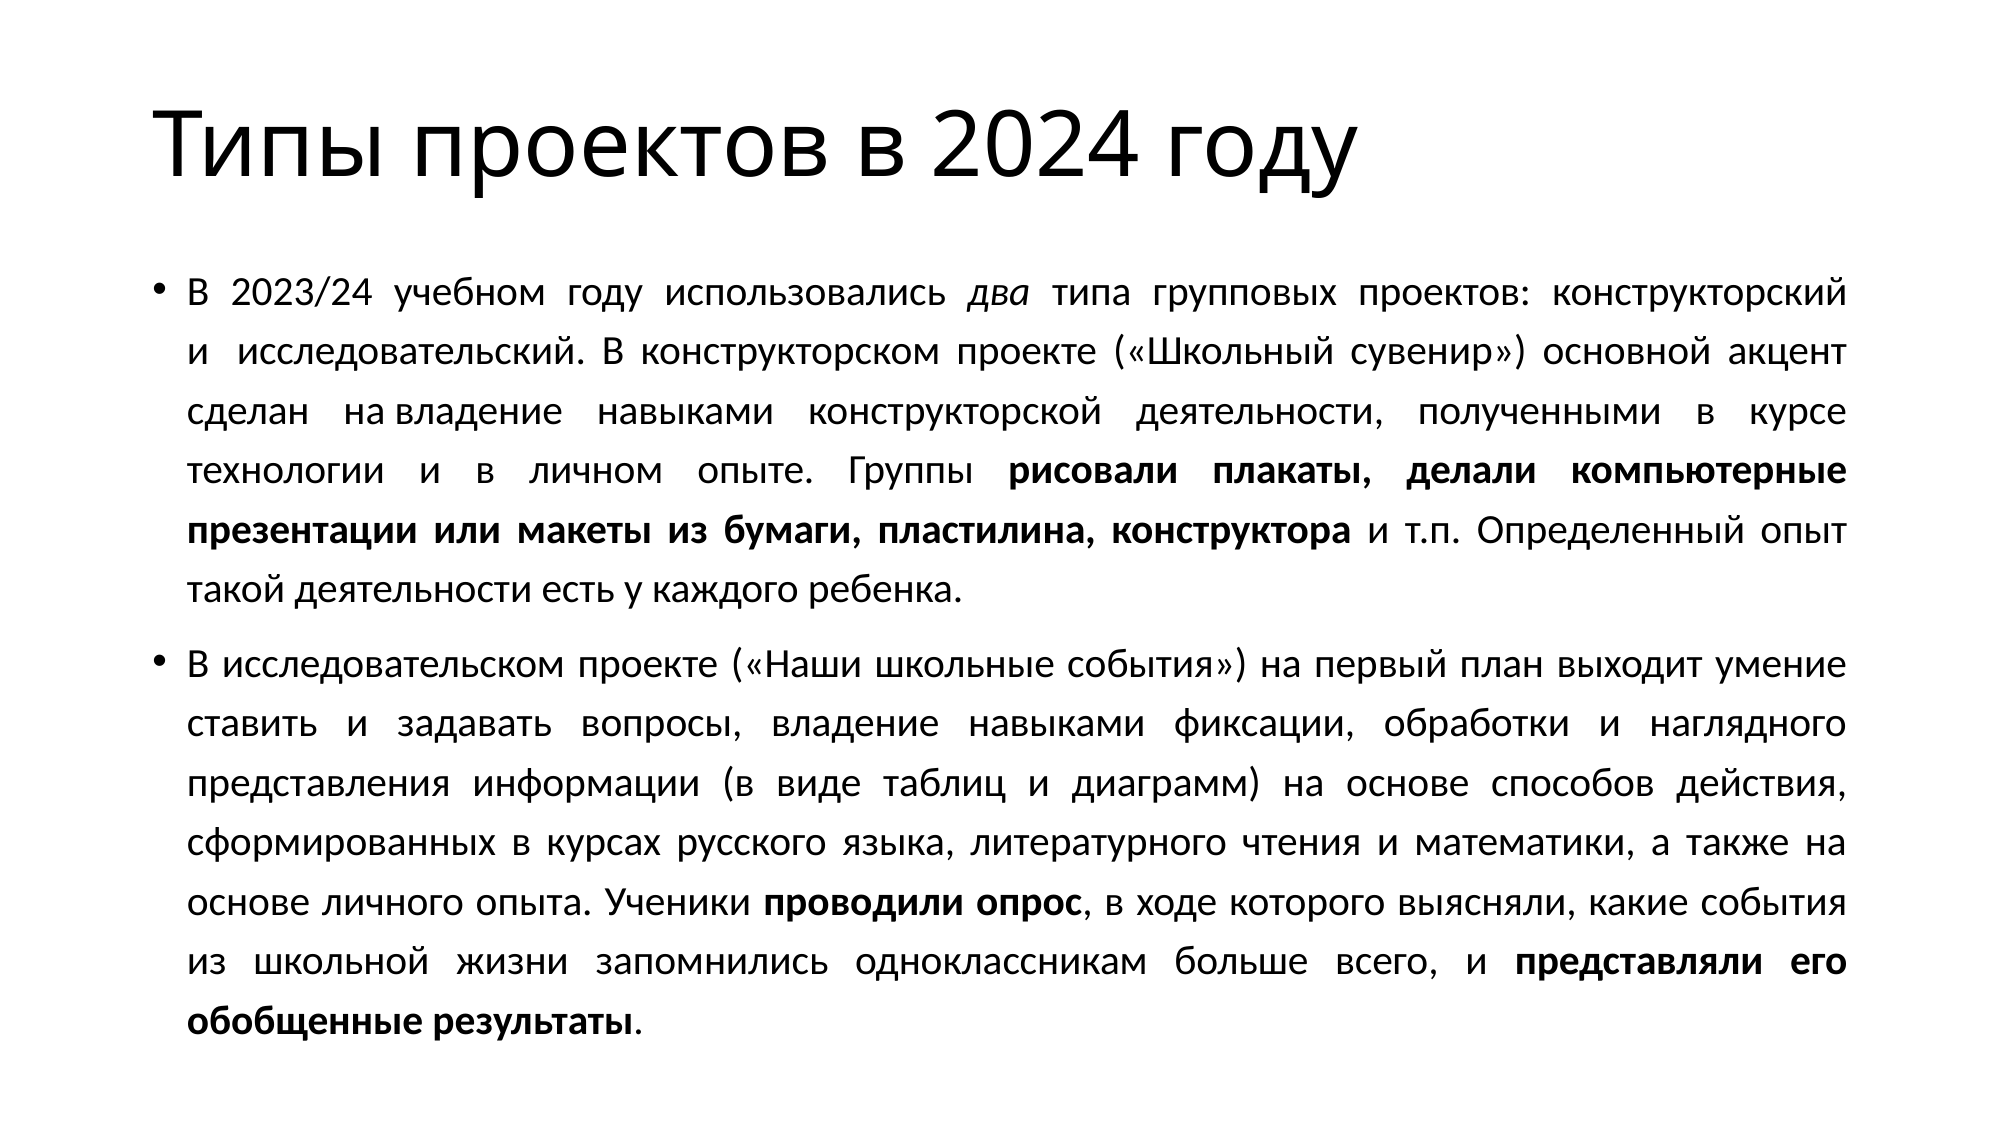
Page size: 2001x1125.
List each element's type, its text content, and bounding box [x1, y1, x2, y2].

list В 2023/24 учебном году использовались два типа групповых проектов: конструкторский и исследовательский. В конструкторском проекте («Школьный сувенир») основной акцент сделан на владение навыками конструкторской деятельности, полученными в курсе технологии и в личном опыте. Группы рисовали плакаты, делали компьютерные презентации или макеты из бумаги, пластилина, конструктора и т.п. Определенный опыт такой деятельности есть у каждого ребенка. В исследовательском проекте («Наши школьные события») на первый план выходит умение ставить и задавать вопросы, владение навыками фиксации, обработки и наглядного представления информации (в виде таблиц и диаграмм) на основе способов действия, сформированных в курсах русского языка, литературного чтения и математики, а также на основе личного опыта. Ученики проводили опрос, в ходе которого выясняли, какие события из школьной жизни запомнились одноклассникам больше всего, и представляли его обобщенные результаты. [137, 246, 1863, 1066]
title Типы проектов в 2024 году [137, 59, 1863, 234]
